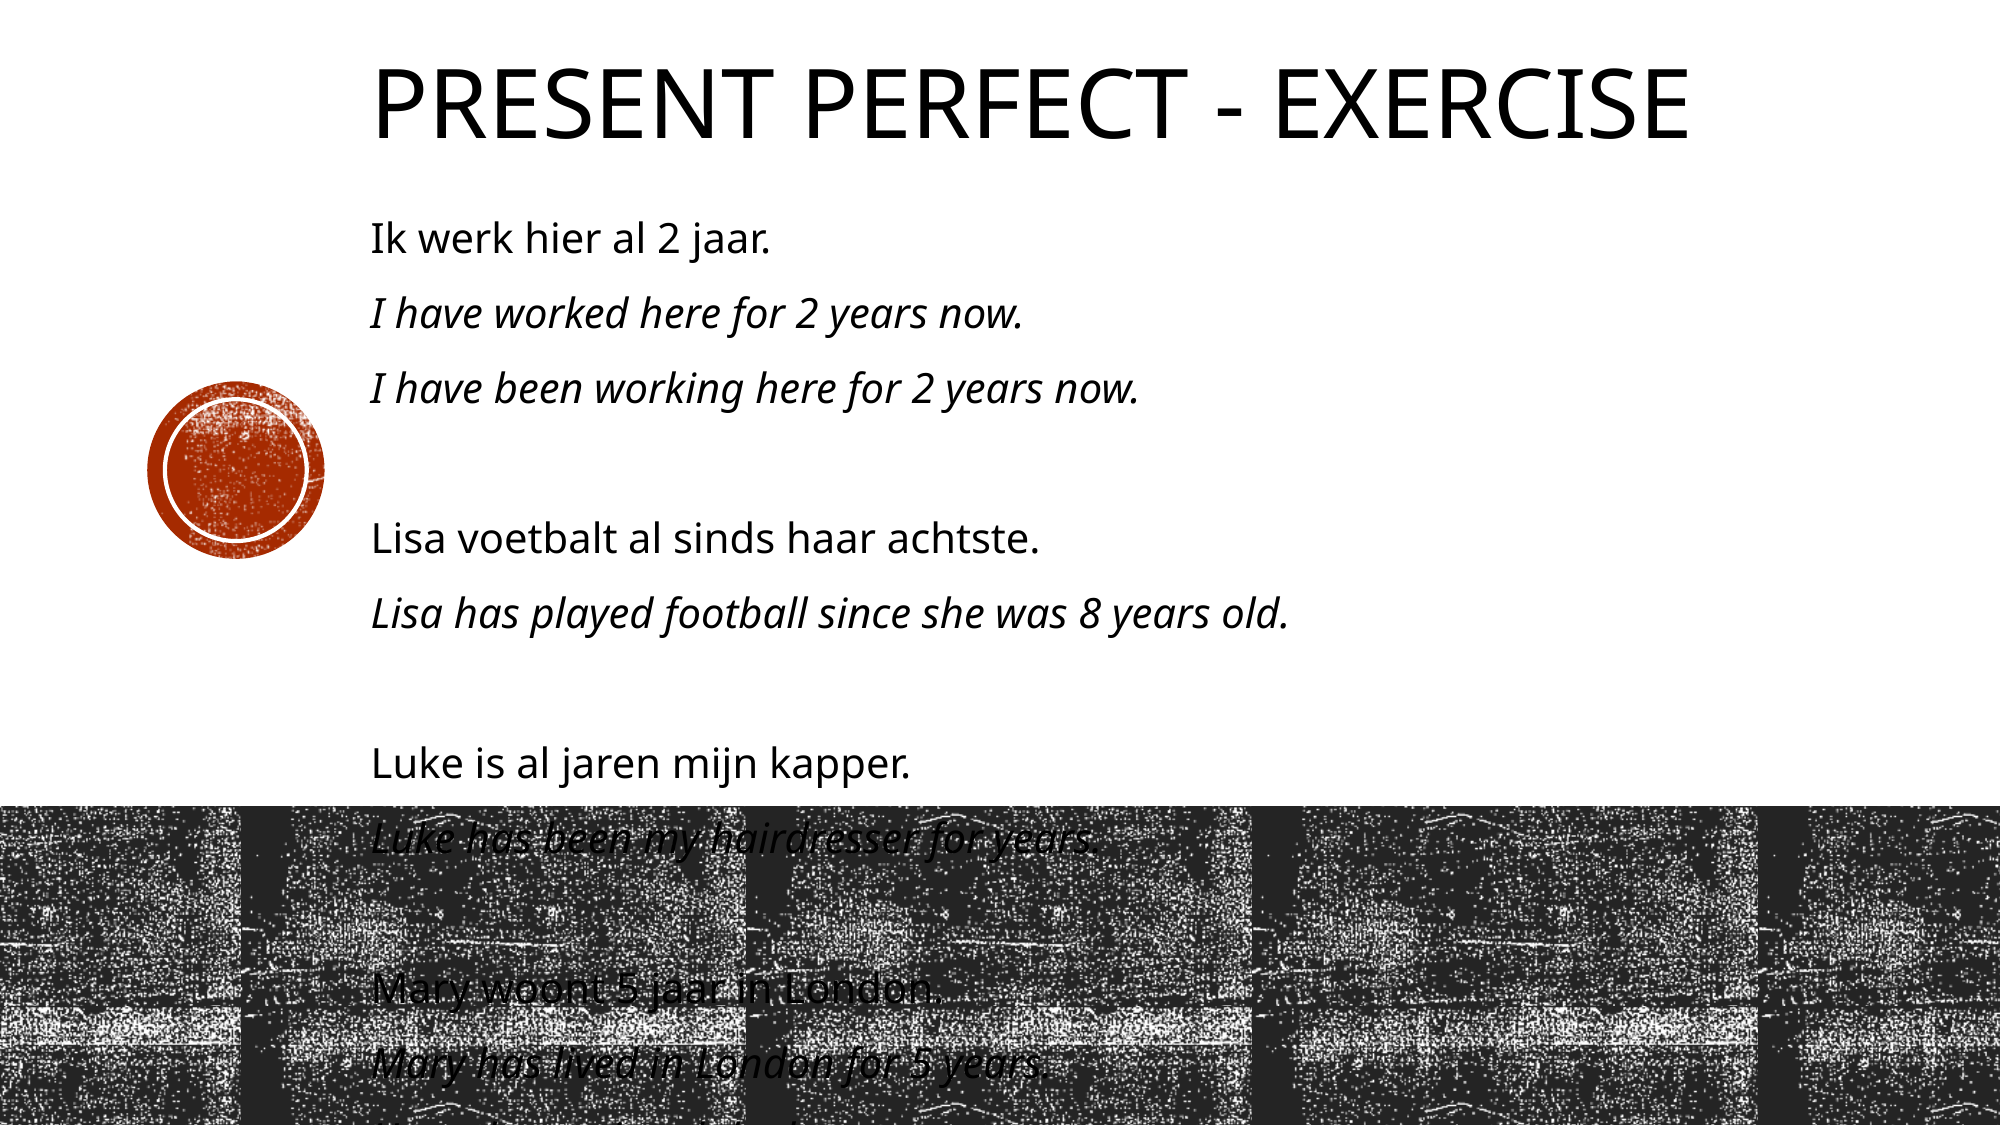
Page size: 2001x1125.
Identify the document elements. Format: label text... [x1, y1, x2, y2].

list Ik werk hier al 2 jaar. I have worked here for 2 years now. I have been working here for 2 years now. Lisa voetbalt al sinds haar achtste. Lisa has played football since she was 8 years old. Luke is al jaren mijn kapper. Luke has been my hairdresser for years. Mary woont 5 jaar in London. Mary has lived in London for 5 years. Harry has painted the house. [355, 204, 1841, 733]
title Present perfect - exercise [355, 56, 1927, 166]
